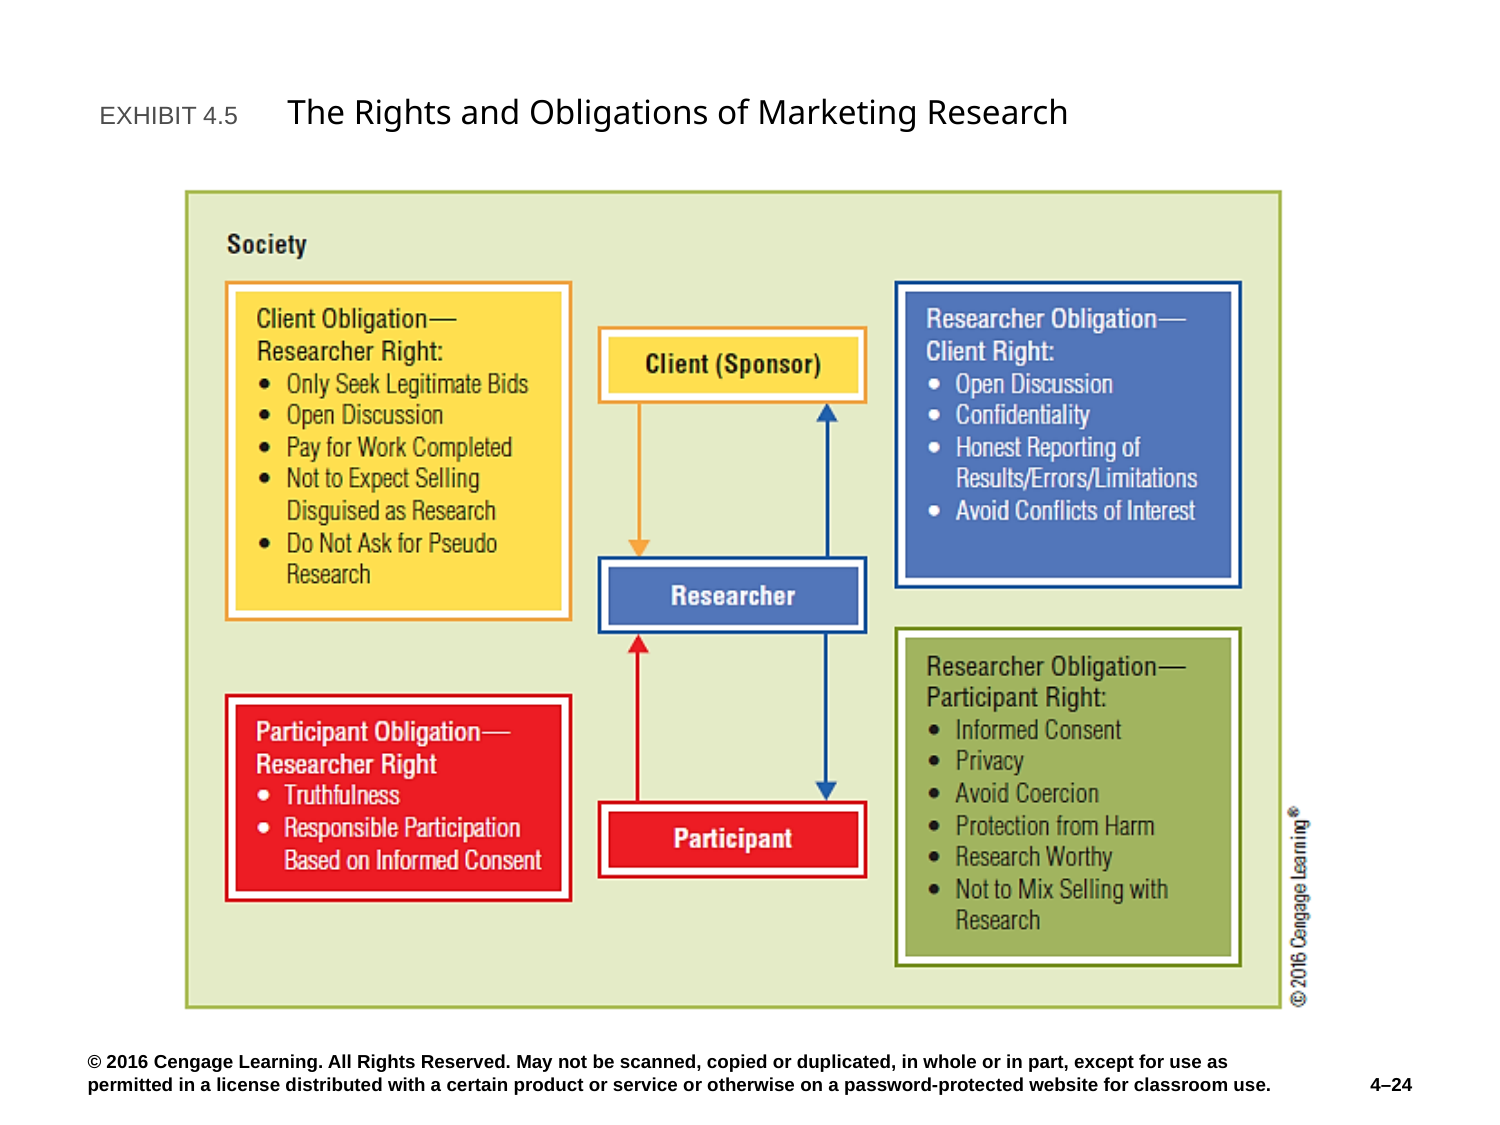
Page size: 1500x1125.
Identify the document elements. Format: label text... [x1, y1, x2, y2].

picture [179, 187, 1313, 1013]
slide_number 4–24 [1050, 1042, 1413, 1103]
footer © 2016 Cengage Learning. All Rights Reserved. May not be scanned, copied or duplicated, in whole or in part, except for use as permitted in a license distributed with a certain product or service or otherwise on a password-protected website for classroom use. [87, 1057, 1050, 1103]
text_box EXHIBIT 4.5 The Rights and Obligations of Marketing Research [84, 84, 1414, 139]
